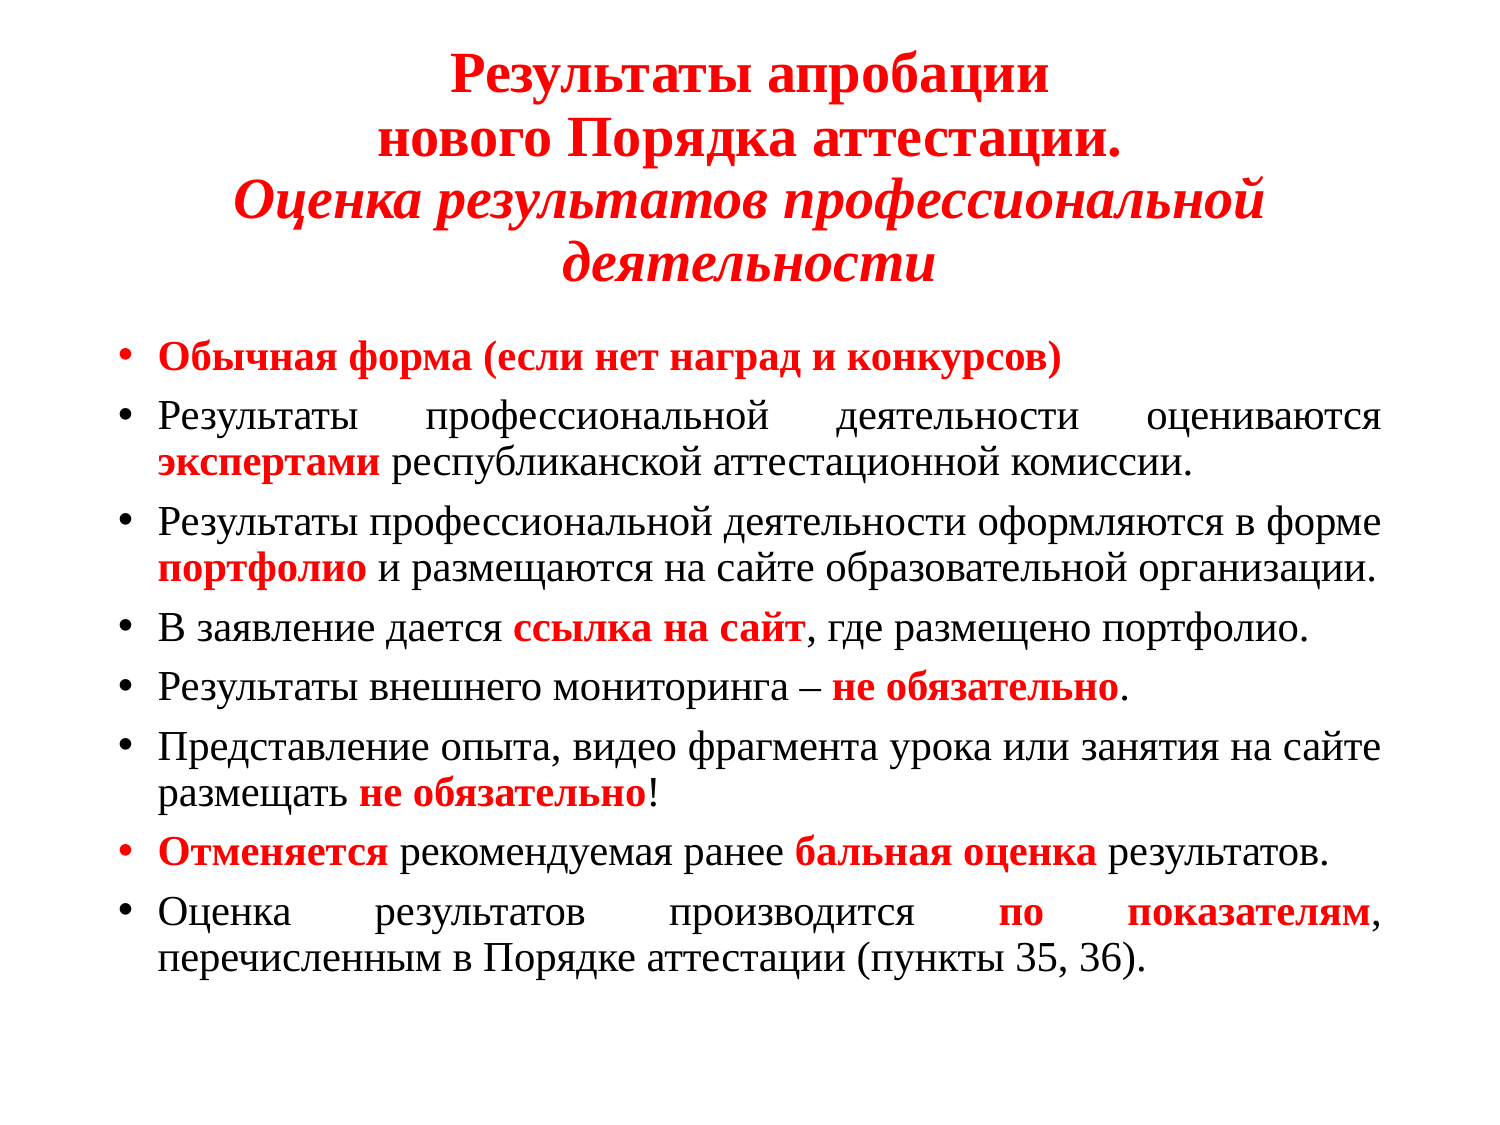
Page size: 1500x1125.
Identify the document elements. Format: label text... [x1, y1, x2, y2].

list Обычная форма (если нет наград и конкурсов) Результаты профессиональной деятельности оцениваются экспертами республиканской аттестационной комиссии. Результаты профессиональной деятельности оформляются в форме портфолио и размещаются на сайте образовательной организации. В заявление дается ссылка на сайт, где размещено портфолио. Результаты внешнего мониторинга – не обязательно. Представление опыта, видео фрагмента урока или занятия на сайте размещать не обязательно! Отменяется рекомендуемая ранее бальная оценка результатов. Оценка результатов производится по показателям, перечисленным в Порядке аттестации (пункты 35, 36). [103, 326, 1397, 1041]
title Результаты апробации нового Порядка аттестации. Оценка результатов профессиональной деятельности [103, 59, 1397, 278]
